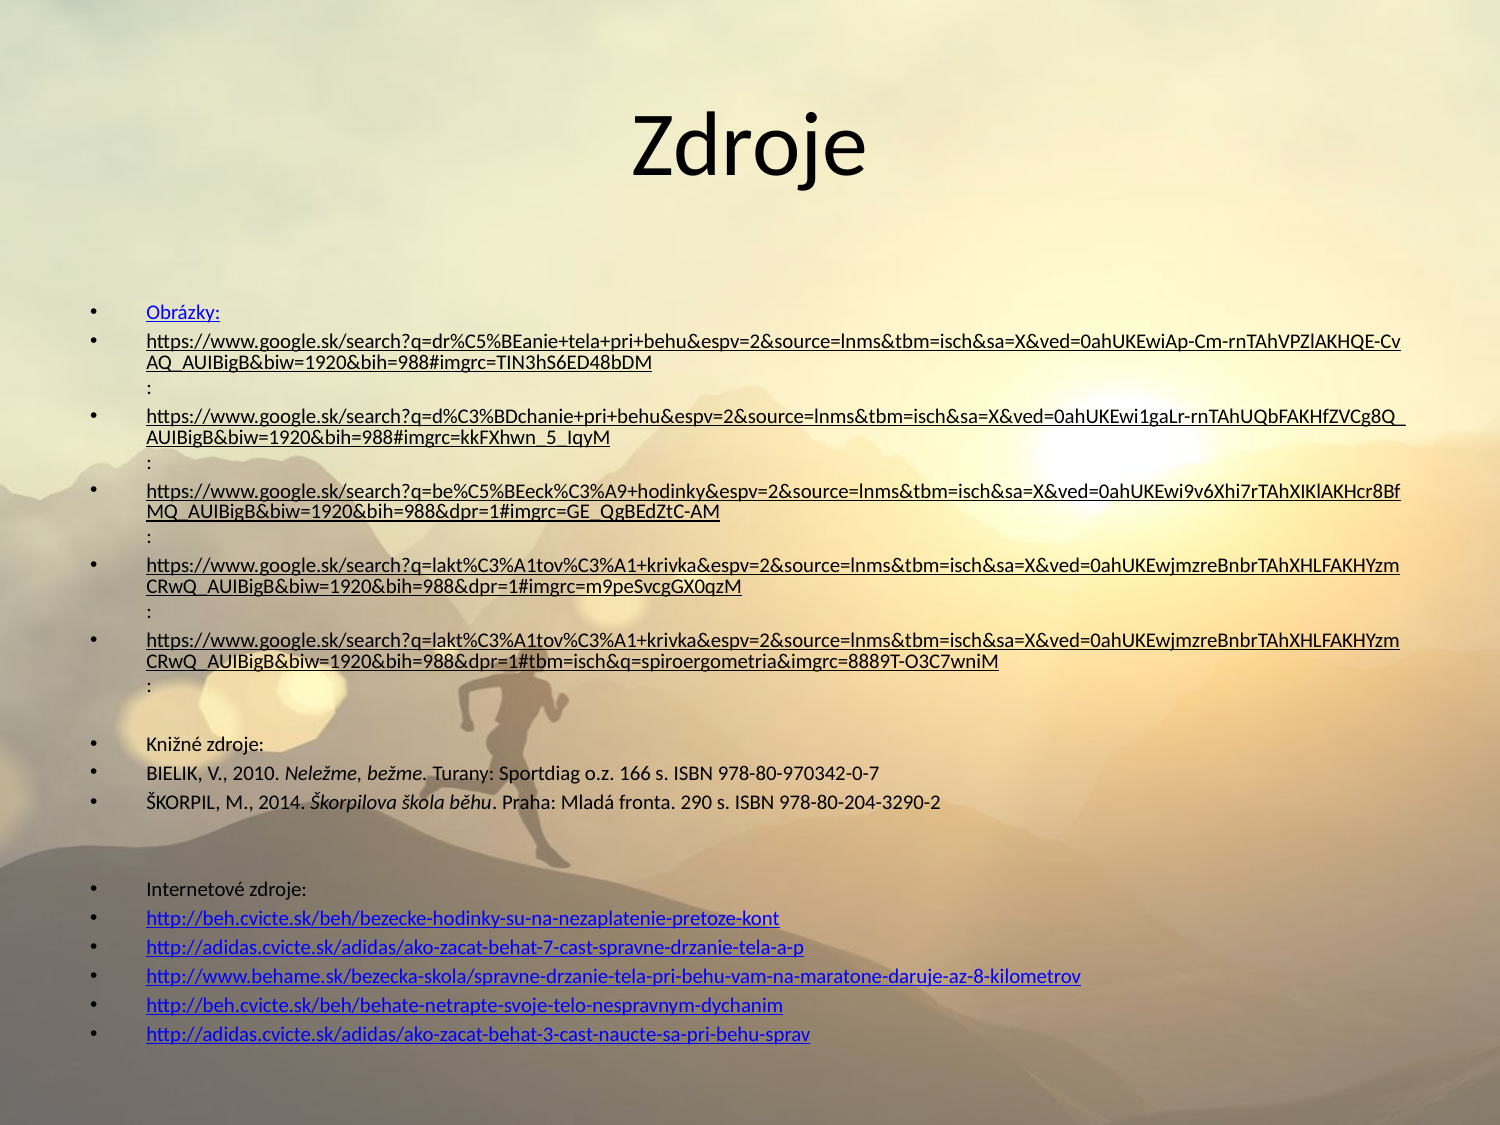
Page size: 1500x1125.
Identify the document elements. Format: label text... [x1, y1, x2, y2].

title Zdroje [75, 45, 1425, 233]
list Obrázky: https://www.google.sk/search?q=dr%C5%BEanie+tela+pri+behu&espv=2&source=lnms&tbm=isch&sa=X&ved=0ahUKEwiAp-Cm-rnTAhVPZlAKHQE-CvAQ_AUIBigB&biw=1920&bih=988#imgrc=TIN3hS6ED48bDM: https://www.google.sk/search?q=d%C3%BDchanie+pri+behu&espv=2&source=lnms&tbm=isch&sa=X&ved=0ahUKEwi1gaLr-rnTAhUQbFAKHfZVCg8Q_AUIBigB&biw=1920&bih=988#imgrc=kkFXhwn_5_IqyM: https://www.google.sk/search?q=be%C5%BEeck%C3%A9+hodinky&espv=2&source=lnms&tbm=isch&sa=X&ved=0ahUKEwi9v6Xhi7rTAhXIKlAKHcr8BfMQ_AUIBigB&biw=1920&bih=988&dpr=1#imgrc=GE_QgBEdZtC-AM: https://www.google.sk/search?q=lakt%C3%A1tov%C3%A1+krivka&espv=2&source=lnms&tbm=isch&sa=X&ved=0ahUKEwjmzreBnbrTAhXHLFAKHYzmCRwQ_AUIBigB&biw=1920&bih=988&dpr=1#imgrc=m9peSvcgGX0qzM: https://www.google.sk/search?q=lakt%C3%A1tov%C3%A1+krivka&espv=2&source=lnms&tbm=isch&sa=X&ved=0ahUKEwjmzreBnbrTAhXHLFAKHYzmCRwQ_AUIBigB&biw=1920&bih=988&dpr=1#tbm=isch&q=spiroergometria&imgrc=8889T-O3C7wniM: Knižné zdroje: BIELIK, V., 2010. Neležme, bežme. Turany: Sportdiag o.z. 166 s. ISBN 978-80-970342-0-7 ŠKORPIL, M., 2014. Škorpilova škola běhu. Praha: Mladá fronta. 290 s. ISBN 978-80-204-3290-2 Internetové zdroje: http://beh.cvicte.sk/beh/bezecke-hodinky-su-na-nezaplatenie-pretoze-kont http://adidas.cvicte.sk/adidas/ako-zacat-behat-7-cast-spravne-drzanie-tela-a-p http://www.behame.sk/bezecka-skola/spravne-drzanie-tela-pri-behu-vam-na-maratone-daruje-az-8-kilometrov http://beh.cvicte.sk/beh/behate-netrapte-svoje-telo-nespravnym-dychanim http://adidas.cvicte.sk/adidas/ako-zacat-behat-3-cast-naucte-sa-pri-behu-sprav [75, 262, 1425, 1005]
